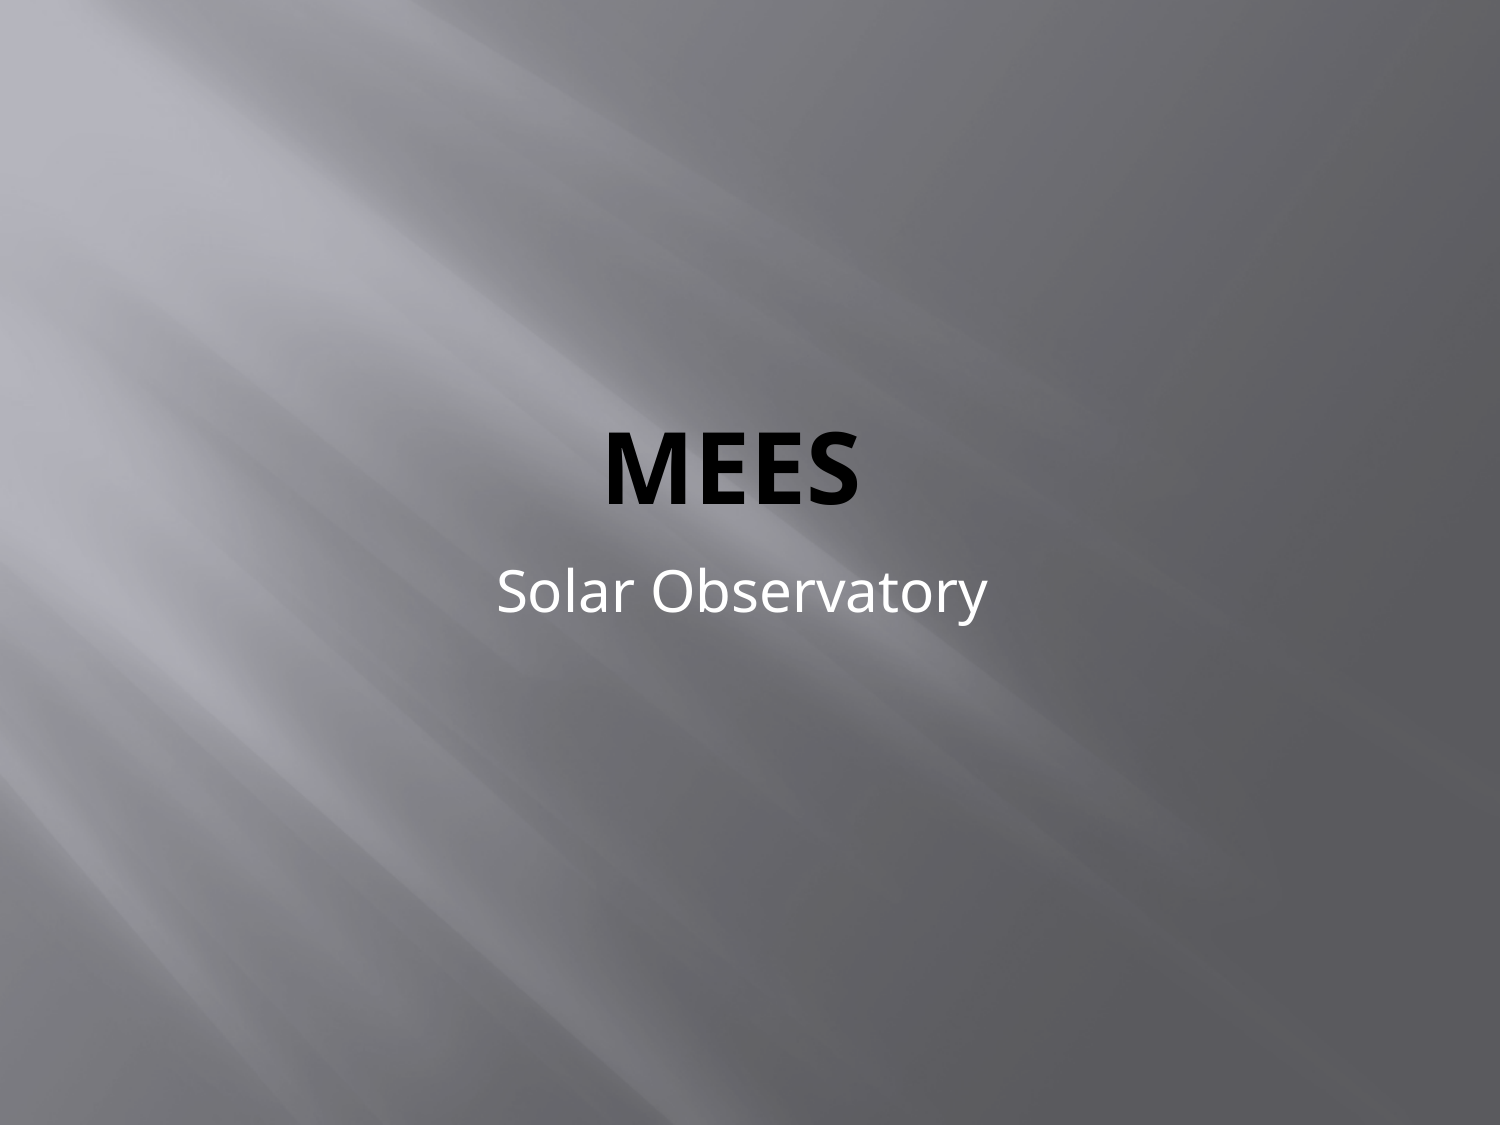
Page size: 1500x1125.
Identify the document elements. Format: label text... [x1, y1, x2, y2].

title MEES [69, 224, 1420, 525]
subtitle Solar Observatory [225, 546, 1275, 834]
